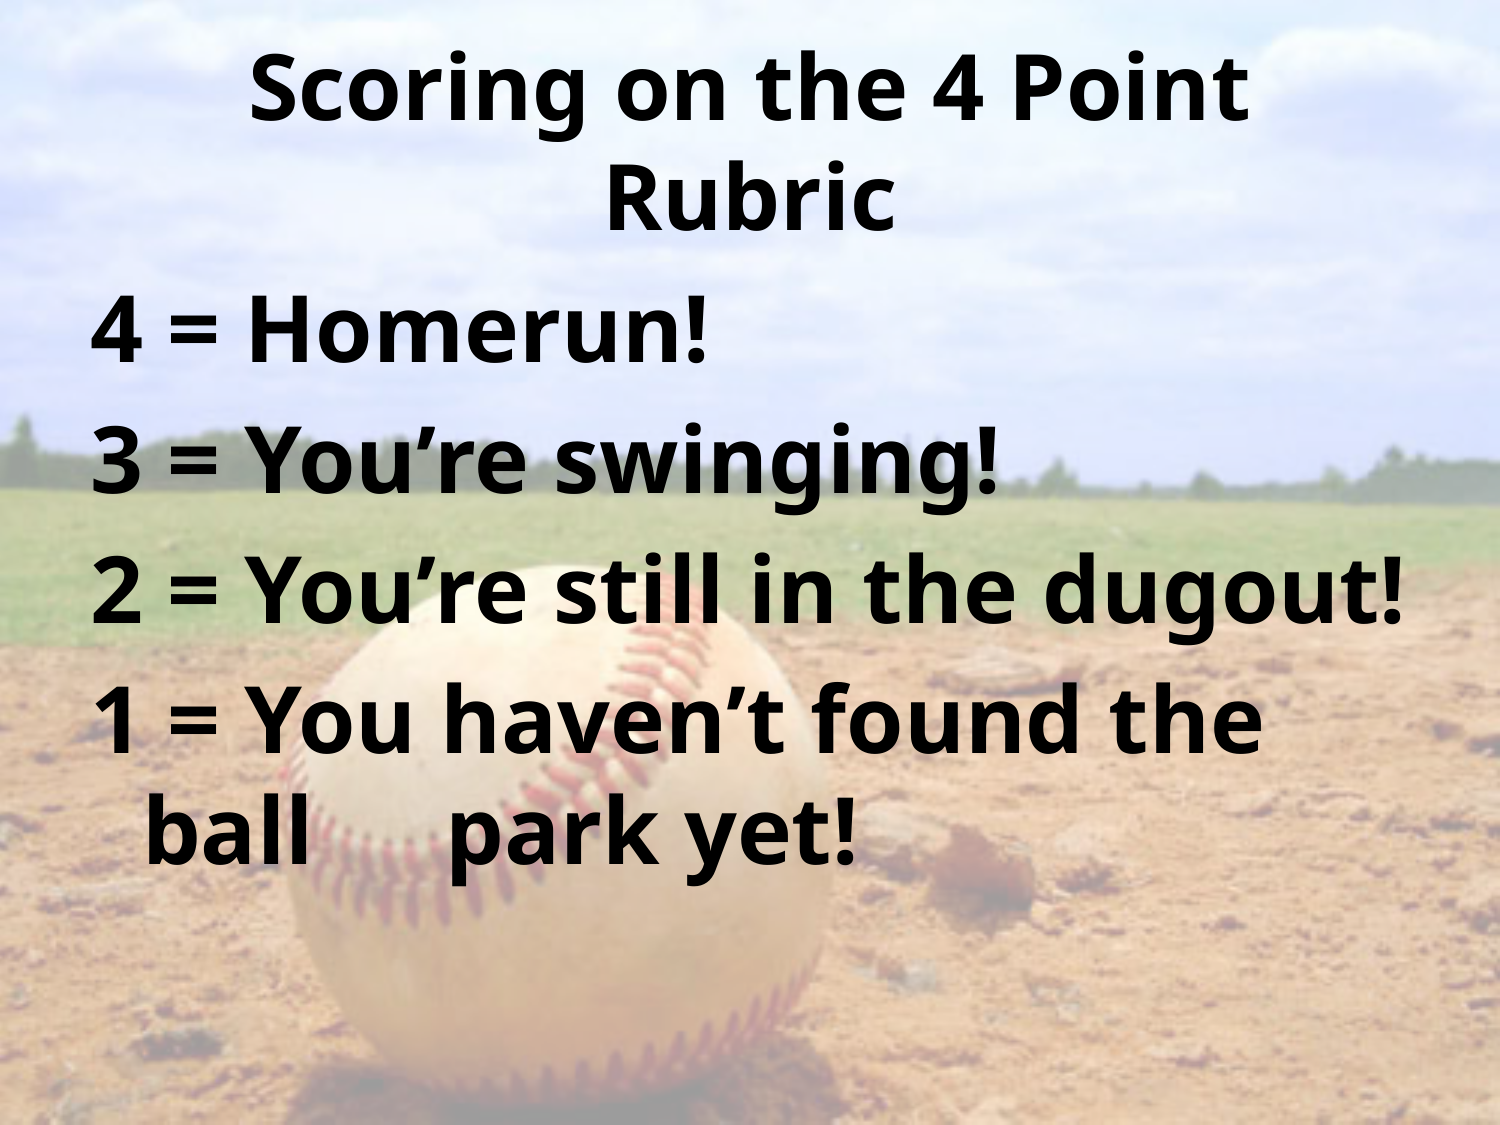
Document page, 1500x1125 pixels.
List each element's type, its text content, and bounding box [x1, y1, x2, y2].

title Scoring on the 4 Point Rubric [75, 45, 1425, 233]
list 4 = Homerun! 3 = You’re swinging! 2 = You’re still in the dugout! 1 = You haven’t found the ball park yet! [75, 262, 1425, 1005]
